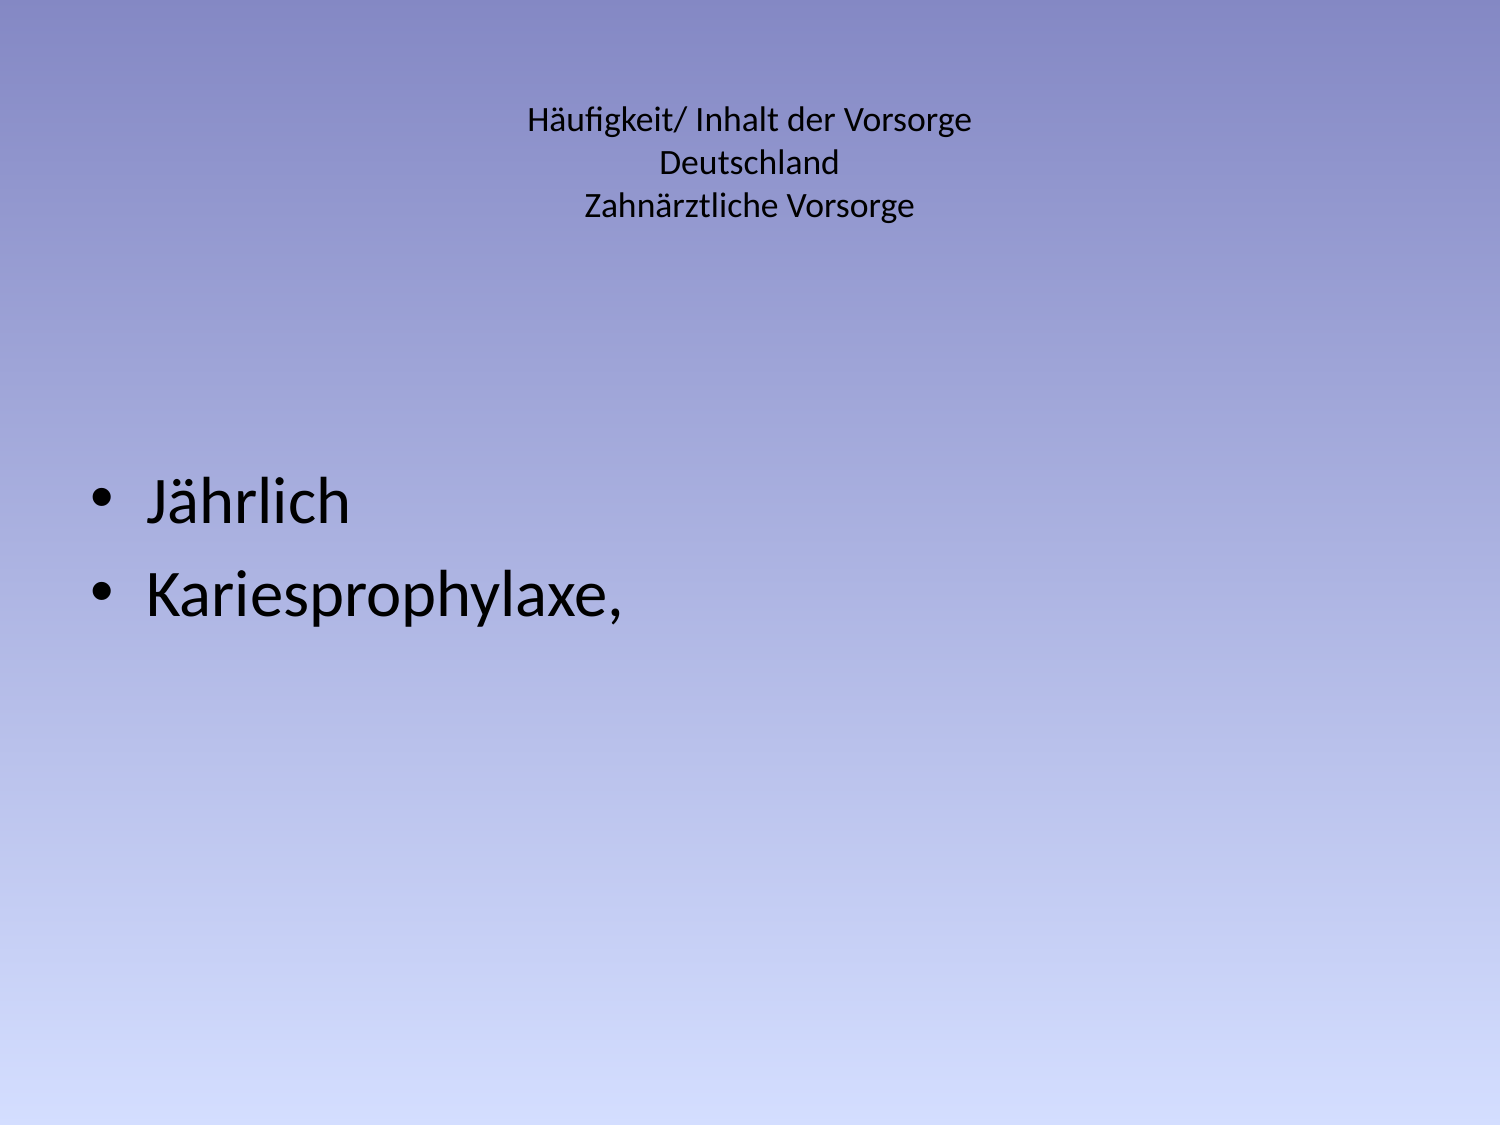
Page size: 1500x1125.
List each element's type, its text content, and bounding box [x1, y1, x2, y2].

list Jährlich Kariesprophylaxe, [75, 262, 1425, 1005]
title Häufigkeit/ Inhalt der Vorsorge Deutschland Zahnärztliche Vorsorge [75, 45, 1425, 233]
